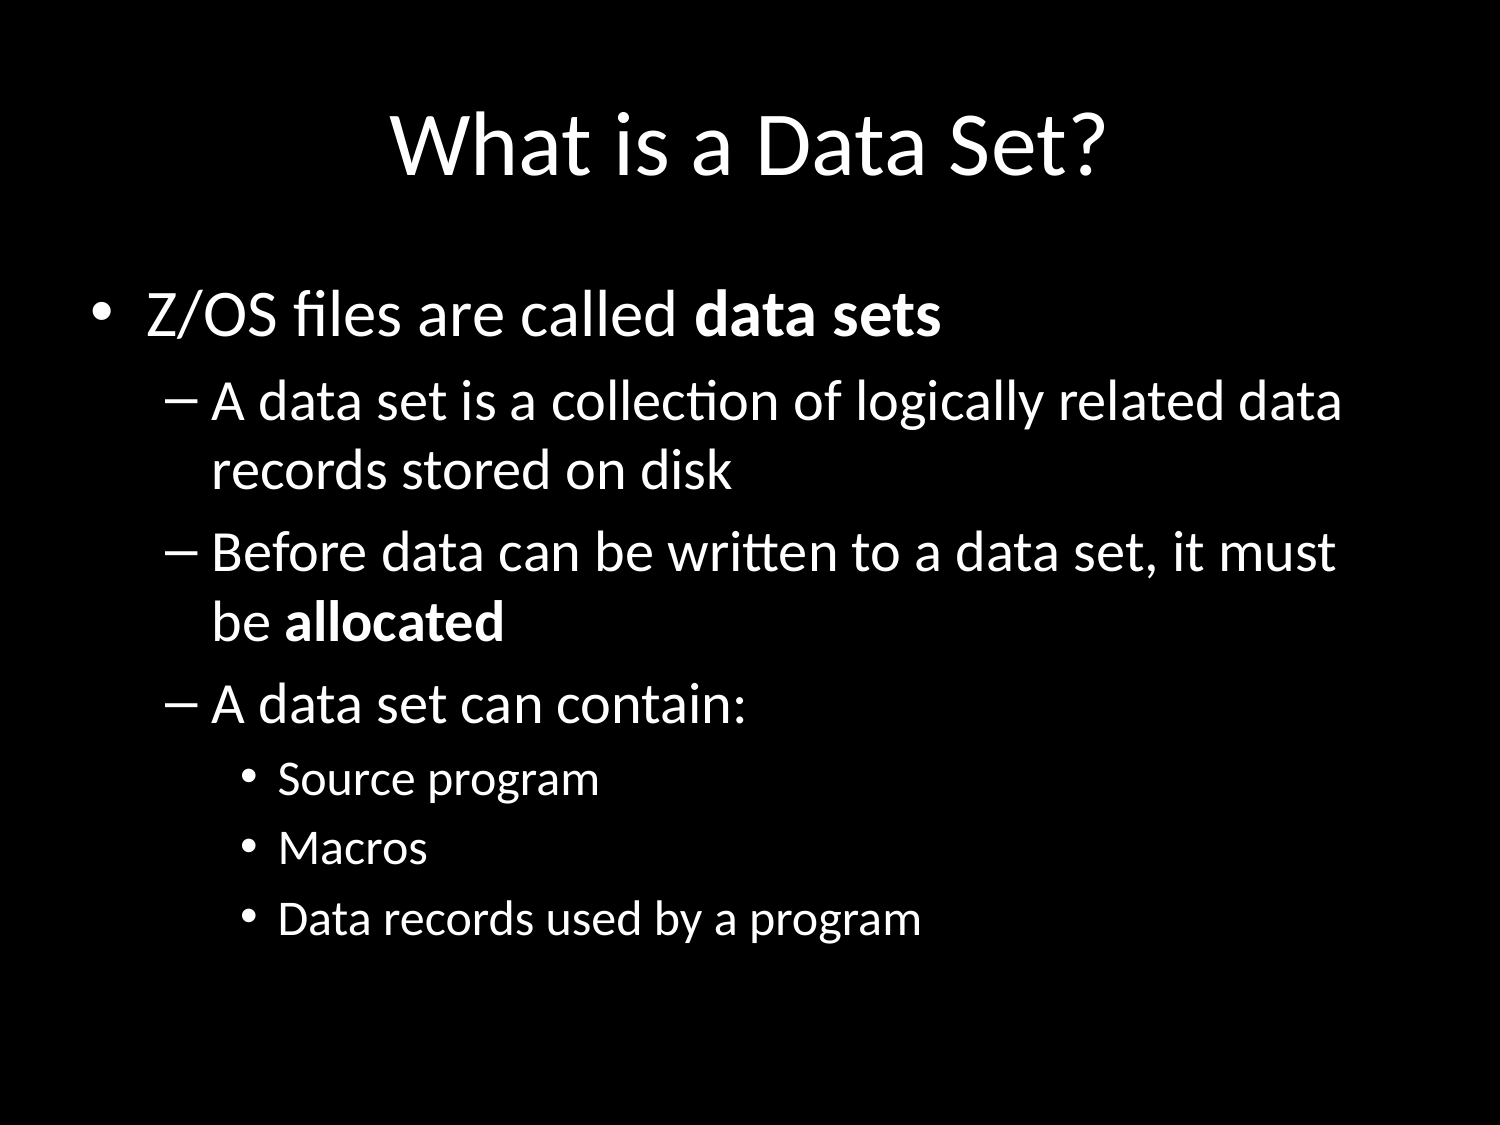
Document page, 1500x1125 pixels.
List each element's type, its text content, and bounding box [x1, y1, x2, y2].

list Z/OS files are called data sets A data set is a collection of logically related data records stored on disk Before data can be written to a data set, it must be allocated A data set can contain: Source program Macros Data records used by a program [75, 262, 1425, 1005]
title What is a Data Set? [75, 45, 1425, 233]
